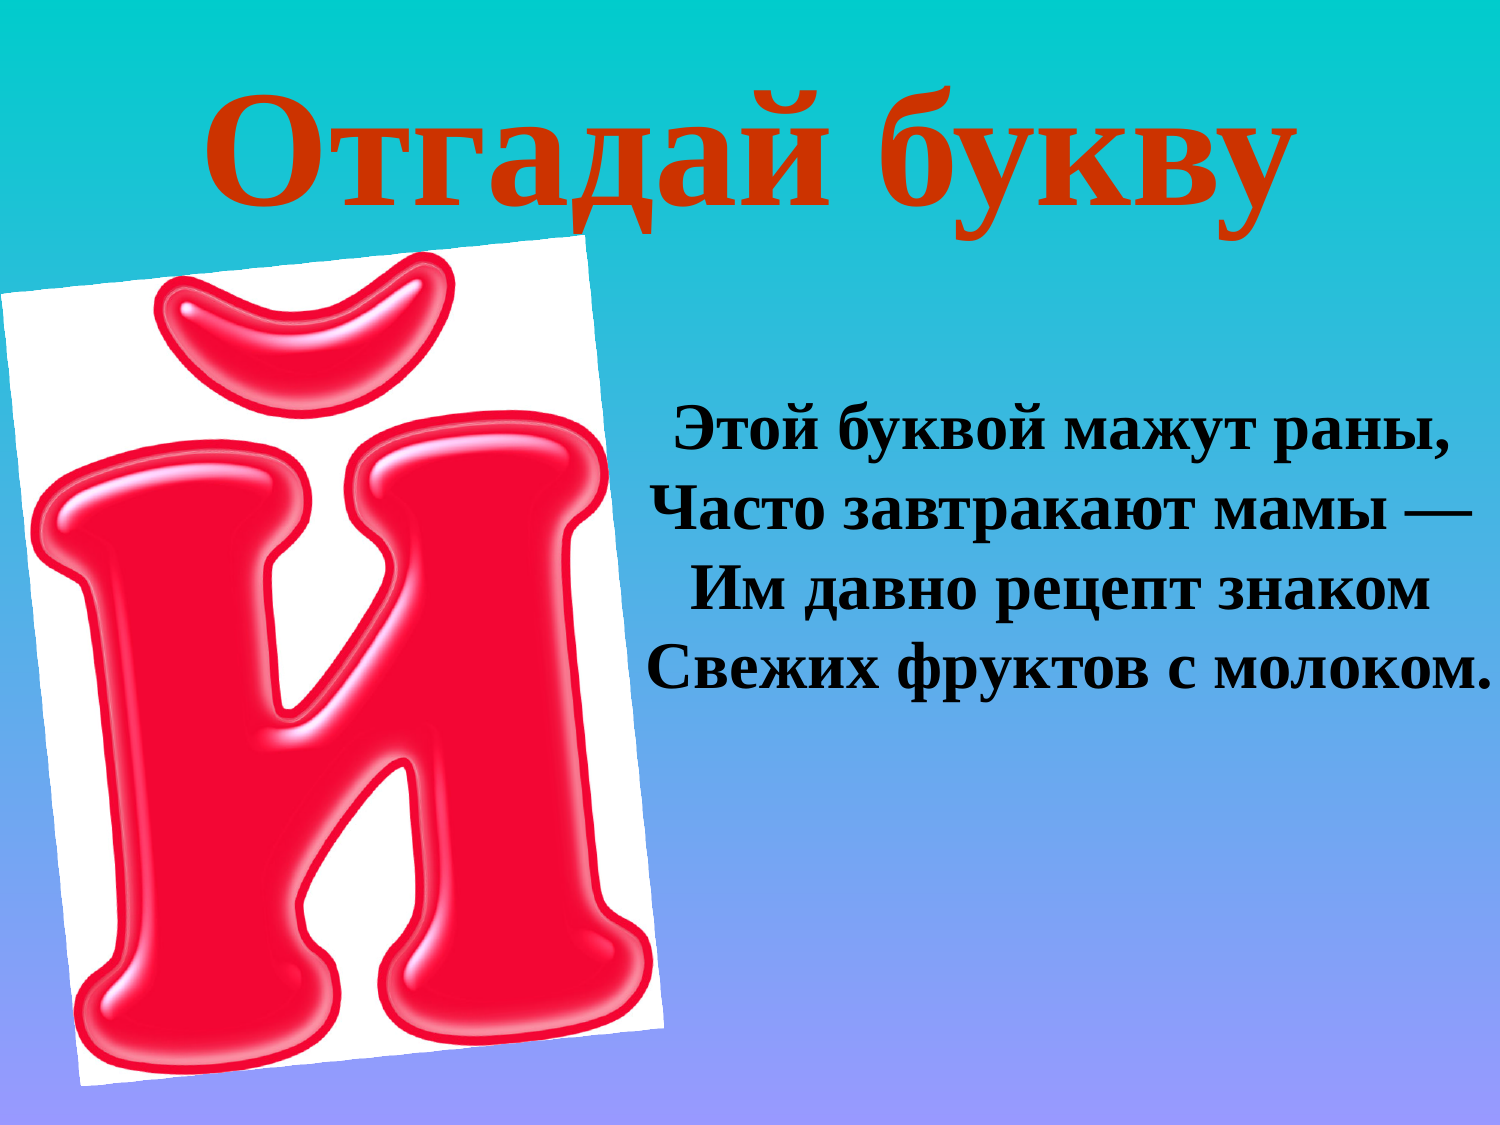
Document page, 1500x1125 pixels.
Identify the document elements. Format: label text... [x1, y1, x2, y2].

title Отгадай букву [75, 45, 1425, 233]
picture [1, 235, 664, 1086]
list Этой буквой мажут раны, Часто завтракают мамы — Им давно рецепт знаком Свежих фруктов с молоком. [630, 375, 1500, 1005]
